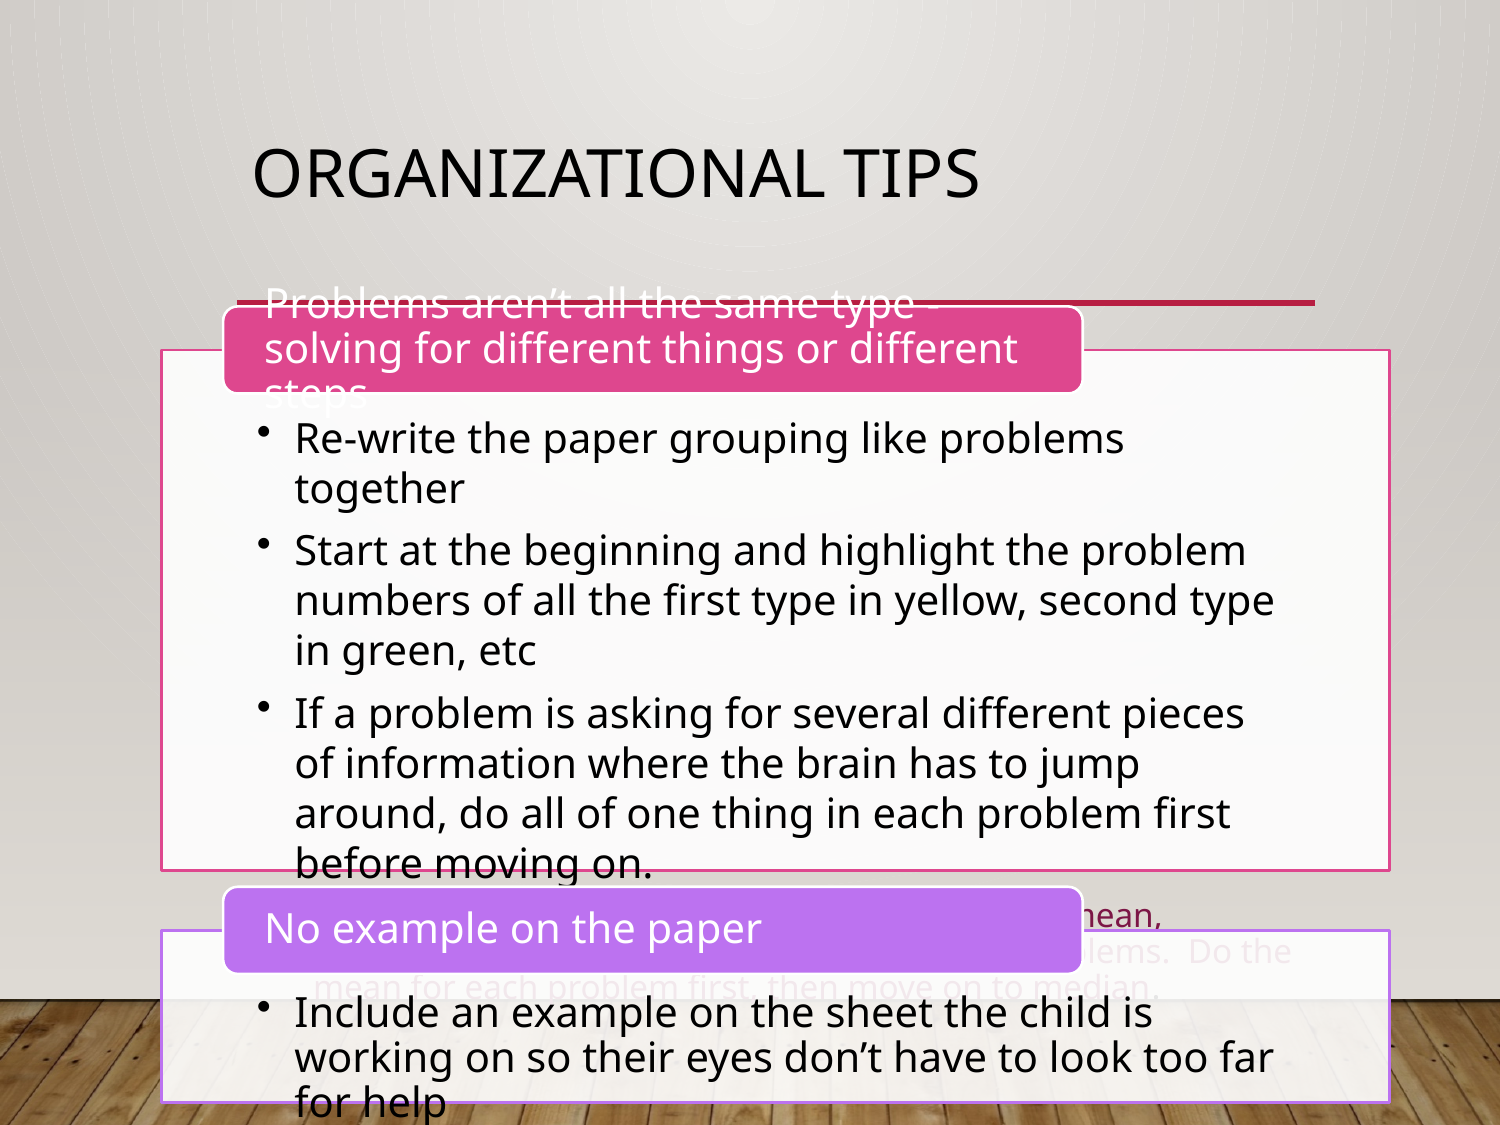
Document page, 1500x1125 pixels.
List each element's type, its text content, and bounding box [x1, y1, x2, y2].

picture [0, 999, 425, 1125]
picture [314, 1106, 327, 1114]
picture [428, 999, 1500, 1125]
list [161, 303, 1390, 1106]
title Organizational Tips [236, 131, 1315, 303]
picture [428, 1106, 441, 1114]
